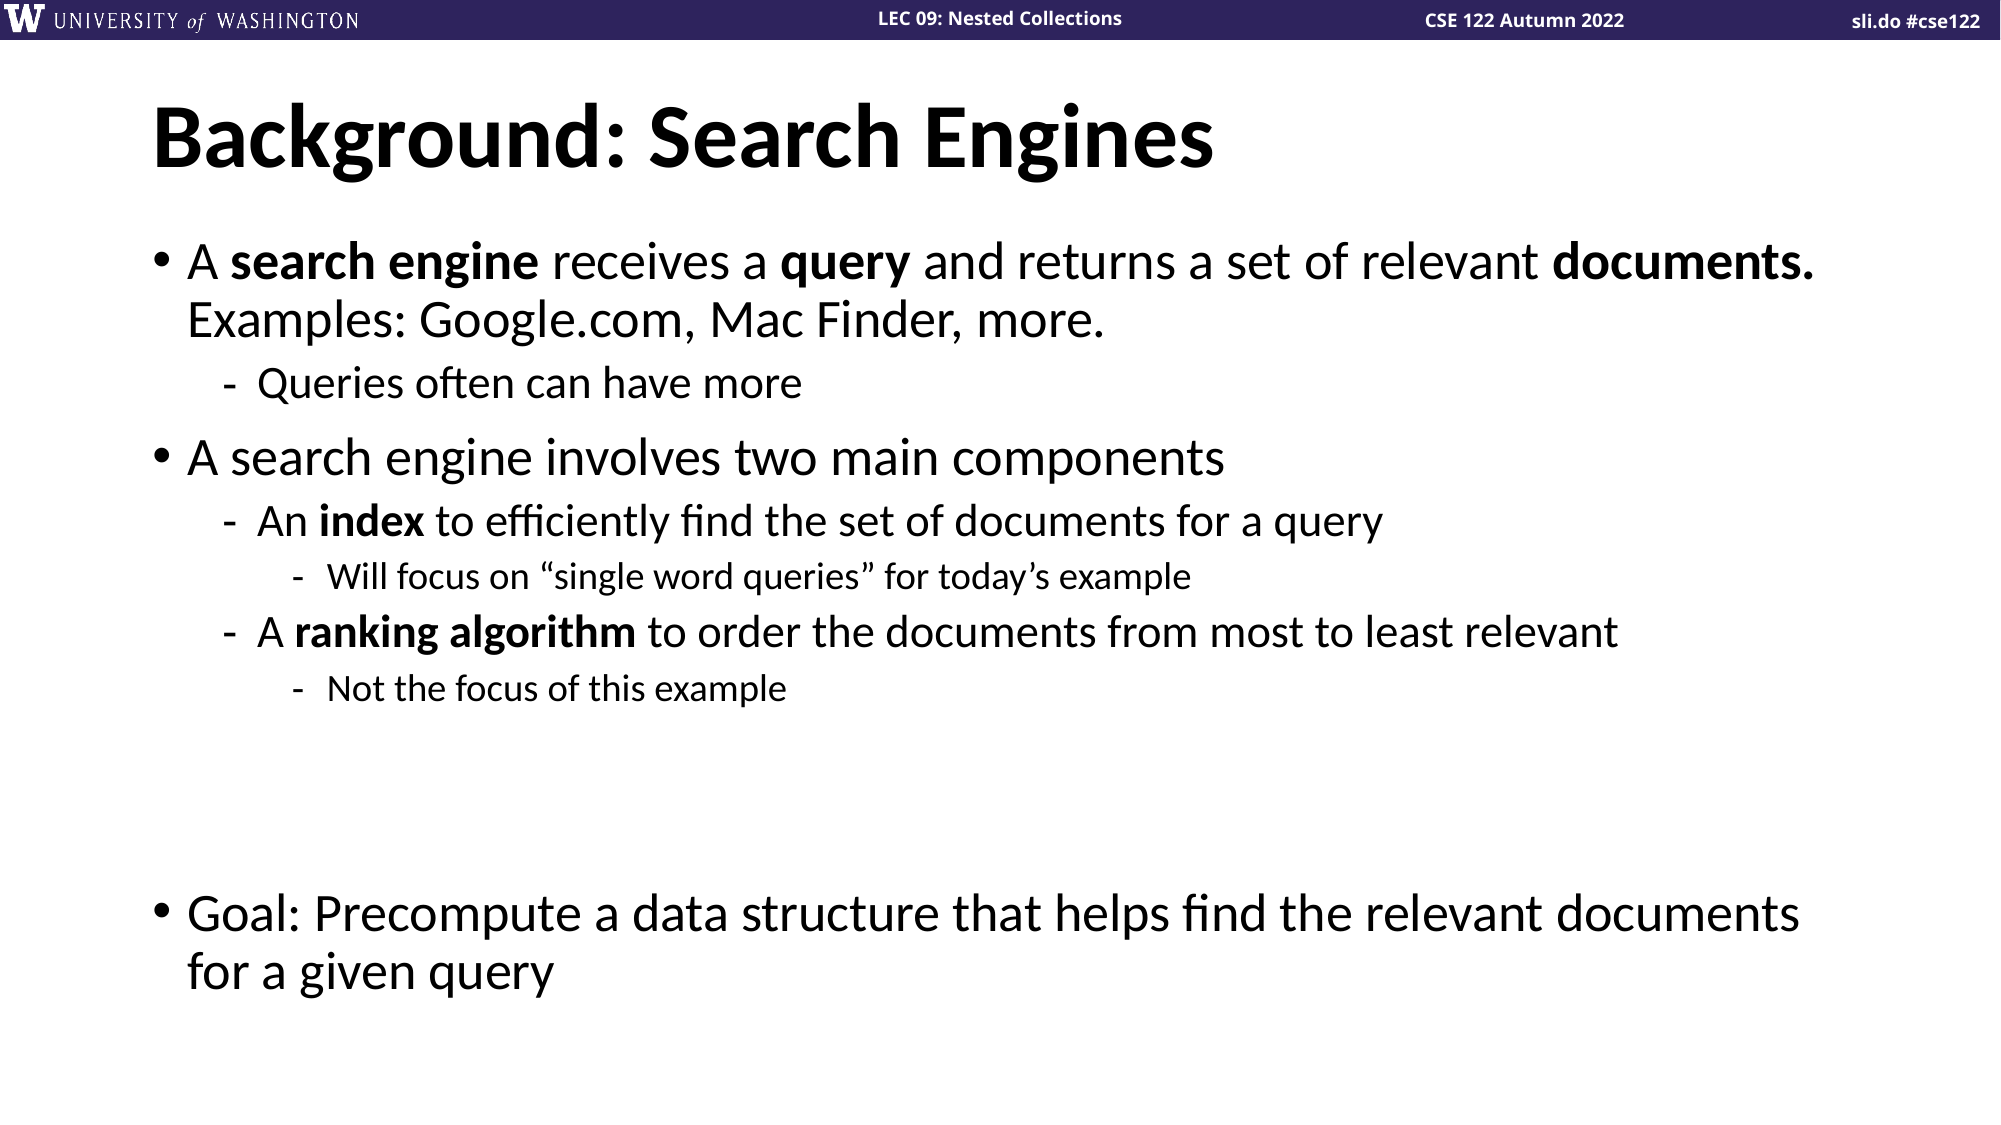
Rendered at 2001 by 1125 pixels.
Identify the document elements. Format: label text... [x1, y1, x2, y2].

title Background: Search Engines [137, 74, 1863, 200]
picture [4, 4, 358, 33]
list A search engine receives a query and returns a set of relevant documents. Examples: Google.com, Mac Finder, more. Queries often can have more A search engine involves two main components An index to efficiently find the set of documents for a query Will focus on “single word queries” for today’s example A ranking algorithm to order the documents from most to least relevant Not the focus of this example Goal: Precompute a data structure that helps find the relevant documents for a given query [137, 224, 1863, 1014]
